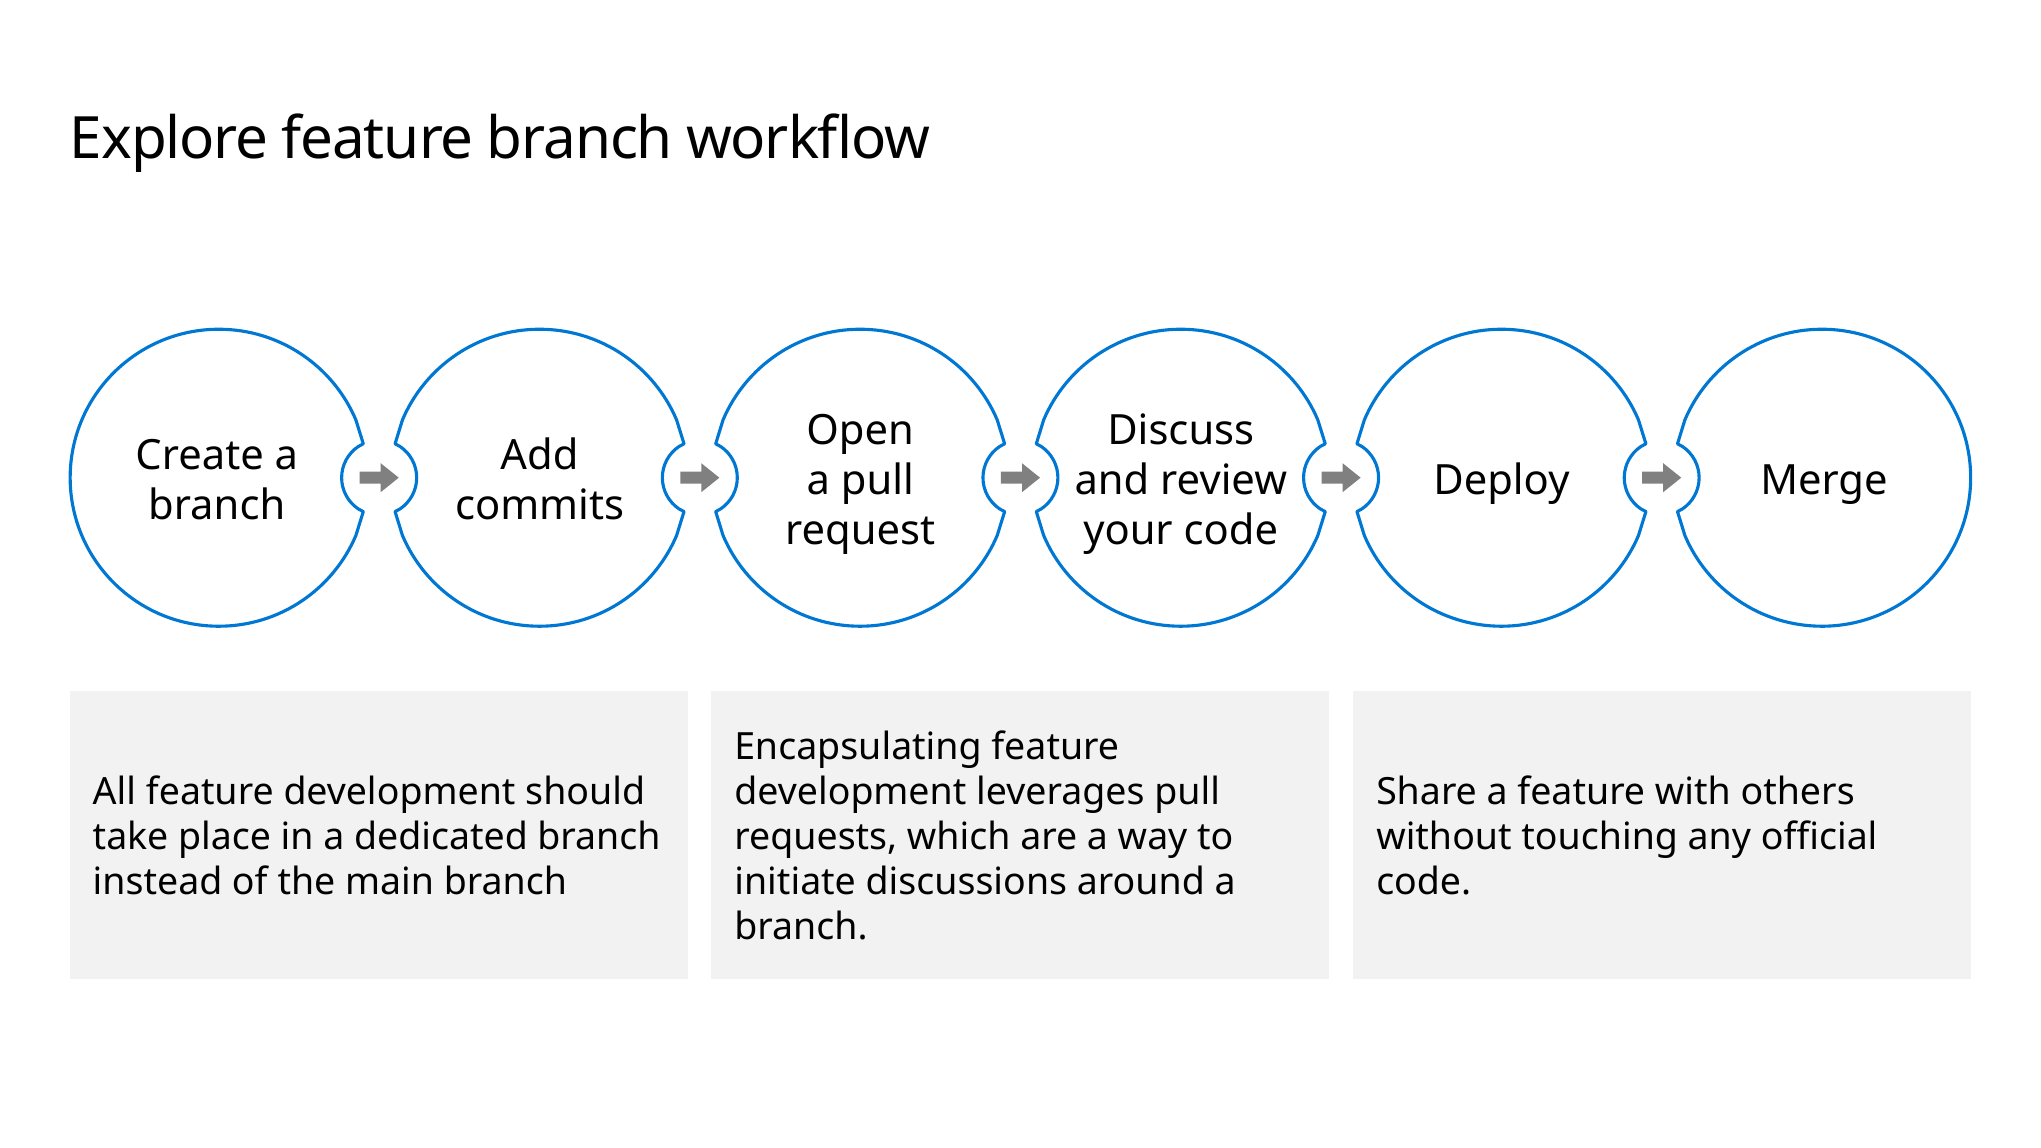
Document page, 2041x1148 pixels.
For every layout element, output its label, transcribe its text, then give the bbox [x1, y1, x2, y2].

text_box [1641, 462, 1683, 493]
text_box All feature development should take place in a dedicated branch instead of the main branch [70, 691, 688, 979]
text_box Encapsulating feature development leverages pull requests, which are a way to initiate discussions around a branch. [711, 691, 1329, 979]
text_box Open a pull request [714, 328, 1006, 628]
text_box Share a feature with others without touching any official code. [1353, 691, 1971, 979]
text_box [1320, 462, 1362, 493]
title Explore feature branch workflow [70, 103, 1969, 172]
text_box [1000, 462, 1041, 493]
text_box Create a branch [69, 328, 365, 628]
text_box Discuss and review your code [1035, 328, 1327, 628]
text_box Merge [1676, 328, 1972, 628]
text_box [358, 462, 400, 493]
text_box Deploy [1356, 328, 1647, 628]
text_box [679, 462, 721, 493]
text_box Add commits [394, 328, 685, 628]
